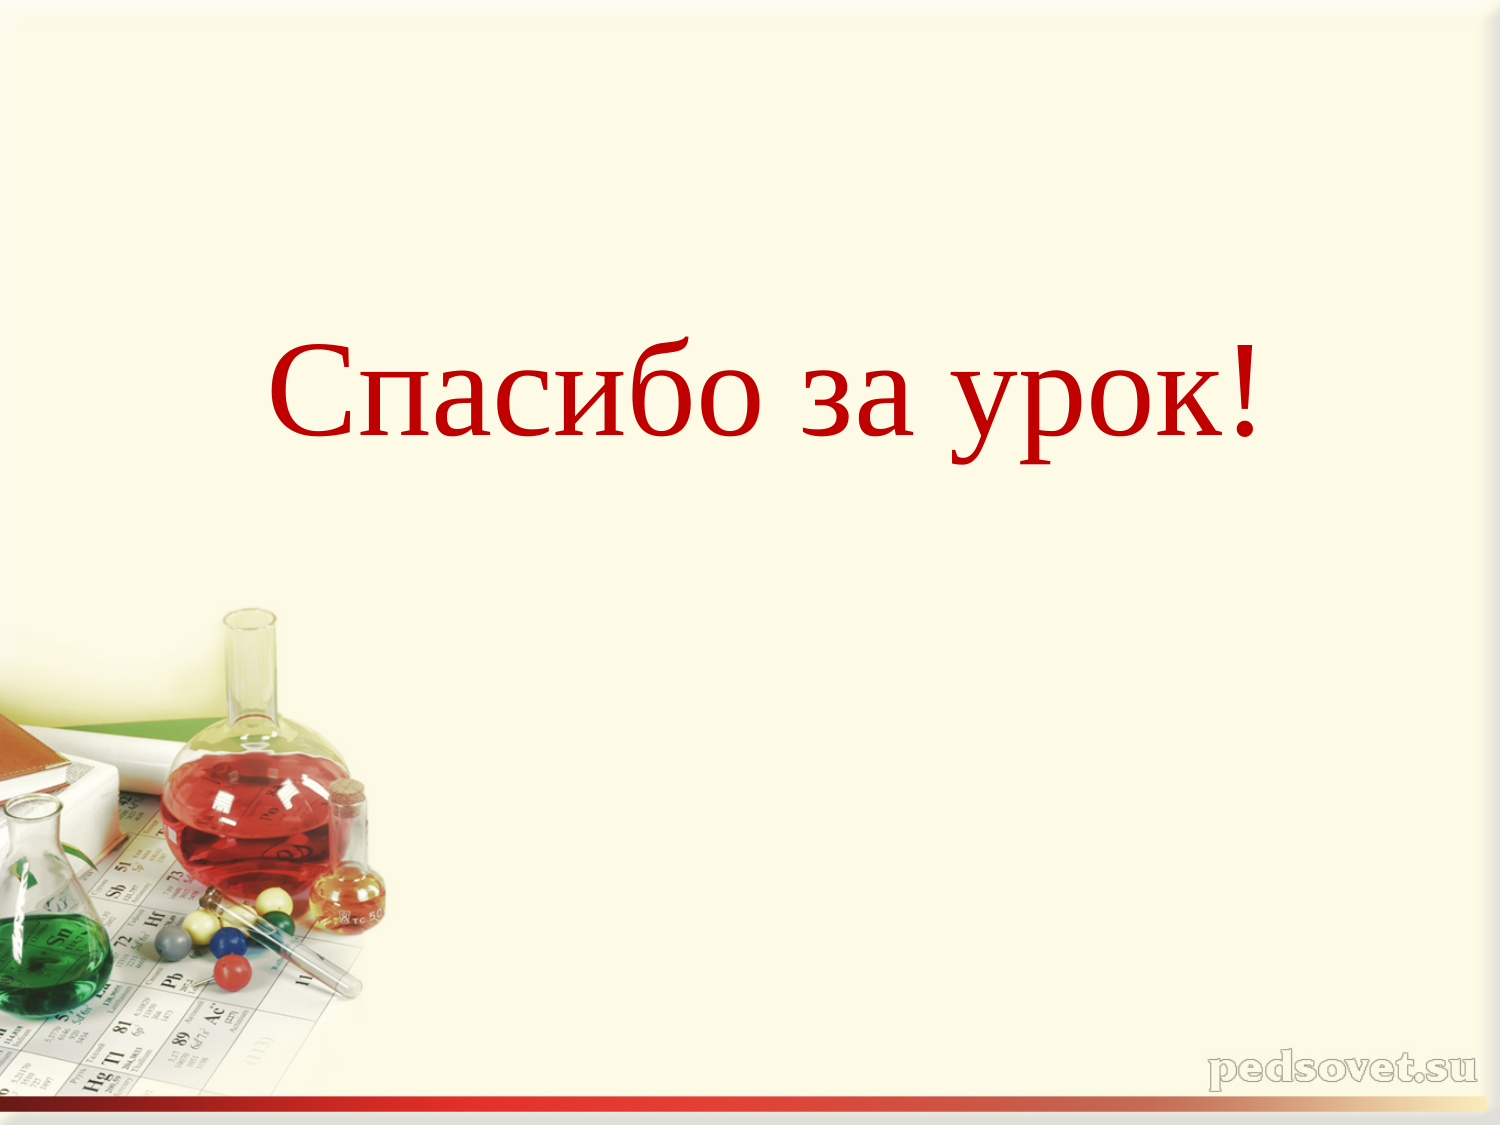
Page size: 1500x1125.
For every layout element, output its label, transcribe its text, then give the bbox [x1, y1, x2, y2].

picture [0, 0, 1500, 1125]
text_box Спасибо за урок! [135, 290, 1400, 471]
